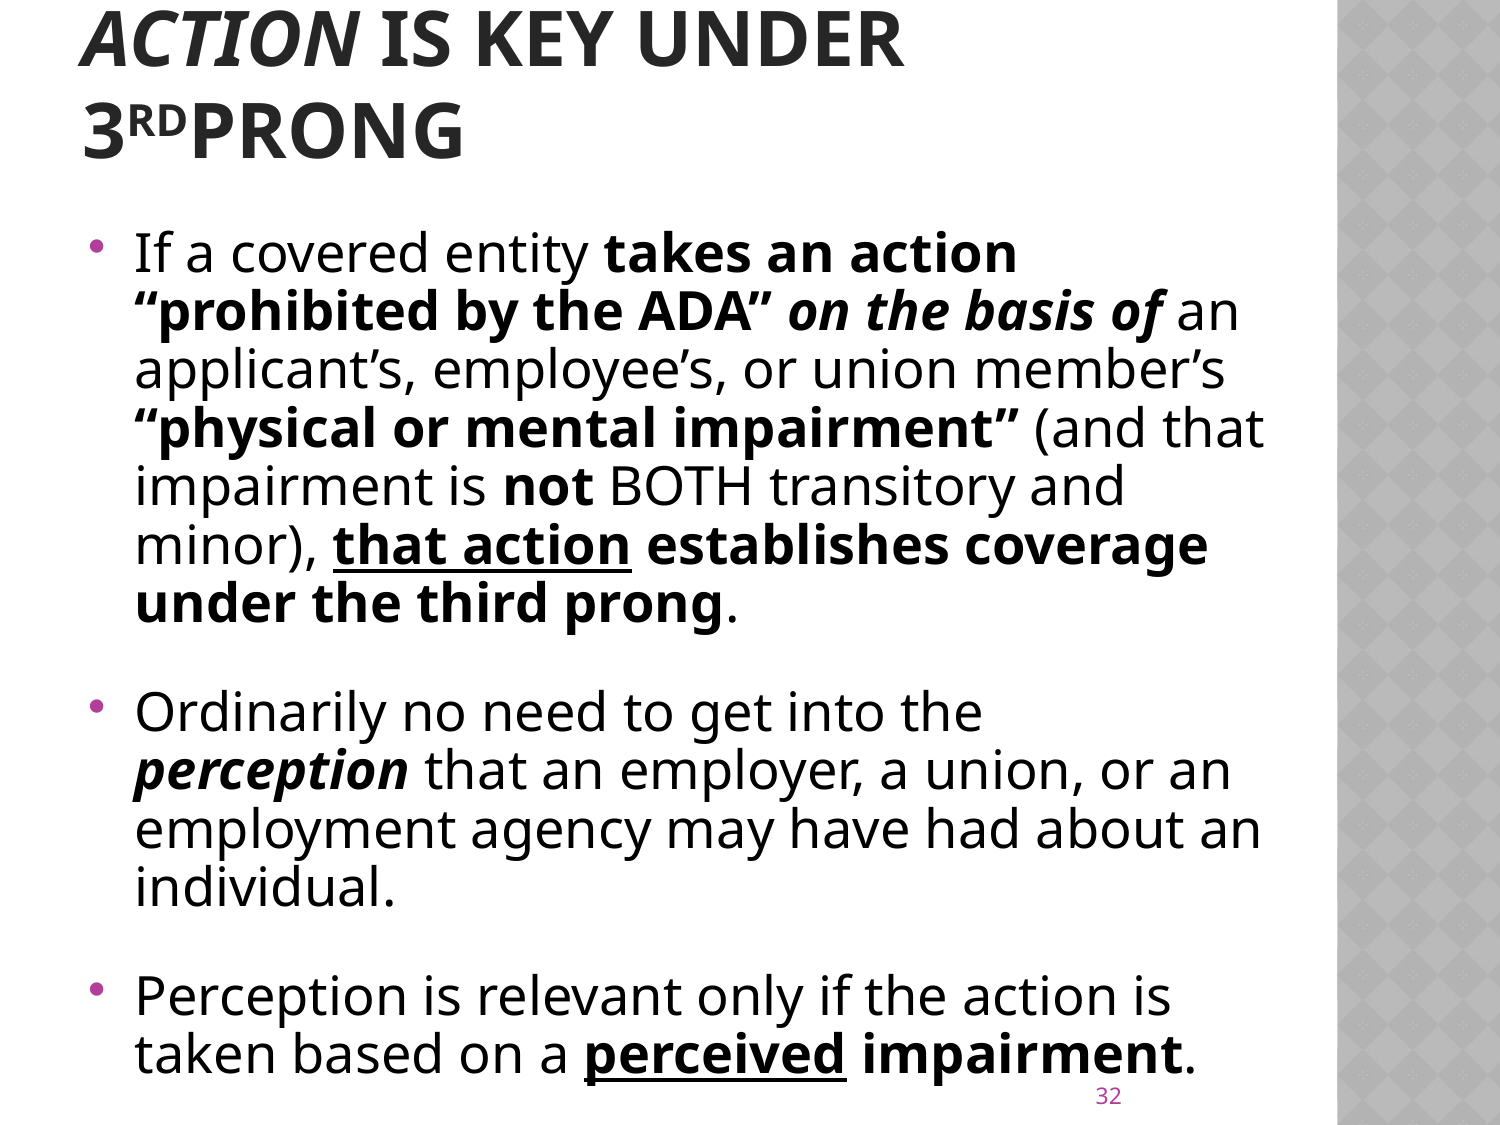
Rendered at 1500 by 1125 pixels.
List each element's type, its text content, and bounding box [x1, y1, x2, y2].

list If a covered entity takes an action “prohibited by the ADA” on the basis of an applicant’s, employee’s, or union member’s “physical or mental impairment” (and that impairment is not BOTH transitory and minor), that action establishes coverage under the third prong. Ordinarily no need to get into the perception that an employer, a union, or an employment agency may have had about an individual. Perception is relevant only if the action is taken based on a perceived impairment. [74, 217, 1284, 1076]
title Action is key UNDER 3rdPRONG [74, 0, 1263, 175]
slide_number 32 [1025, 1075, 1123, 1113]
